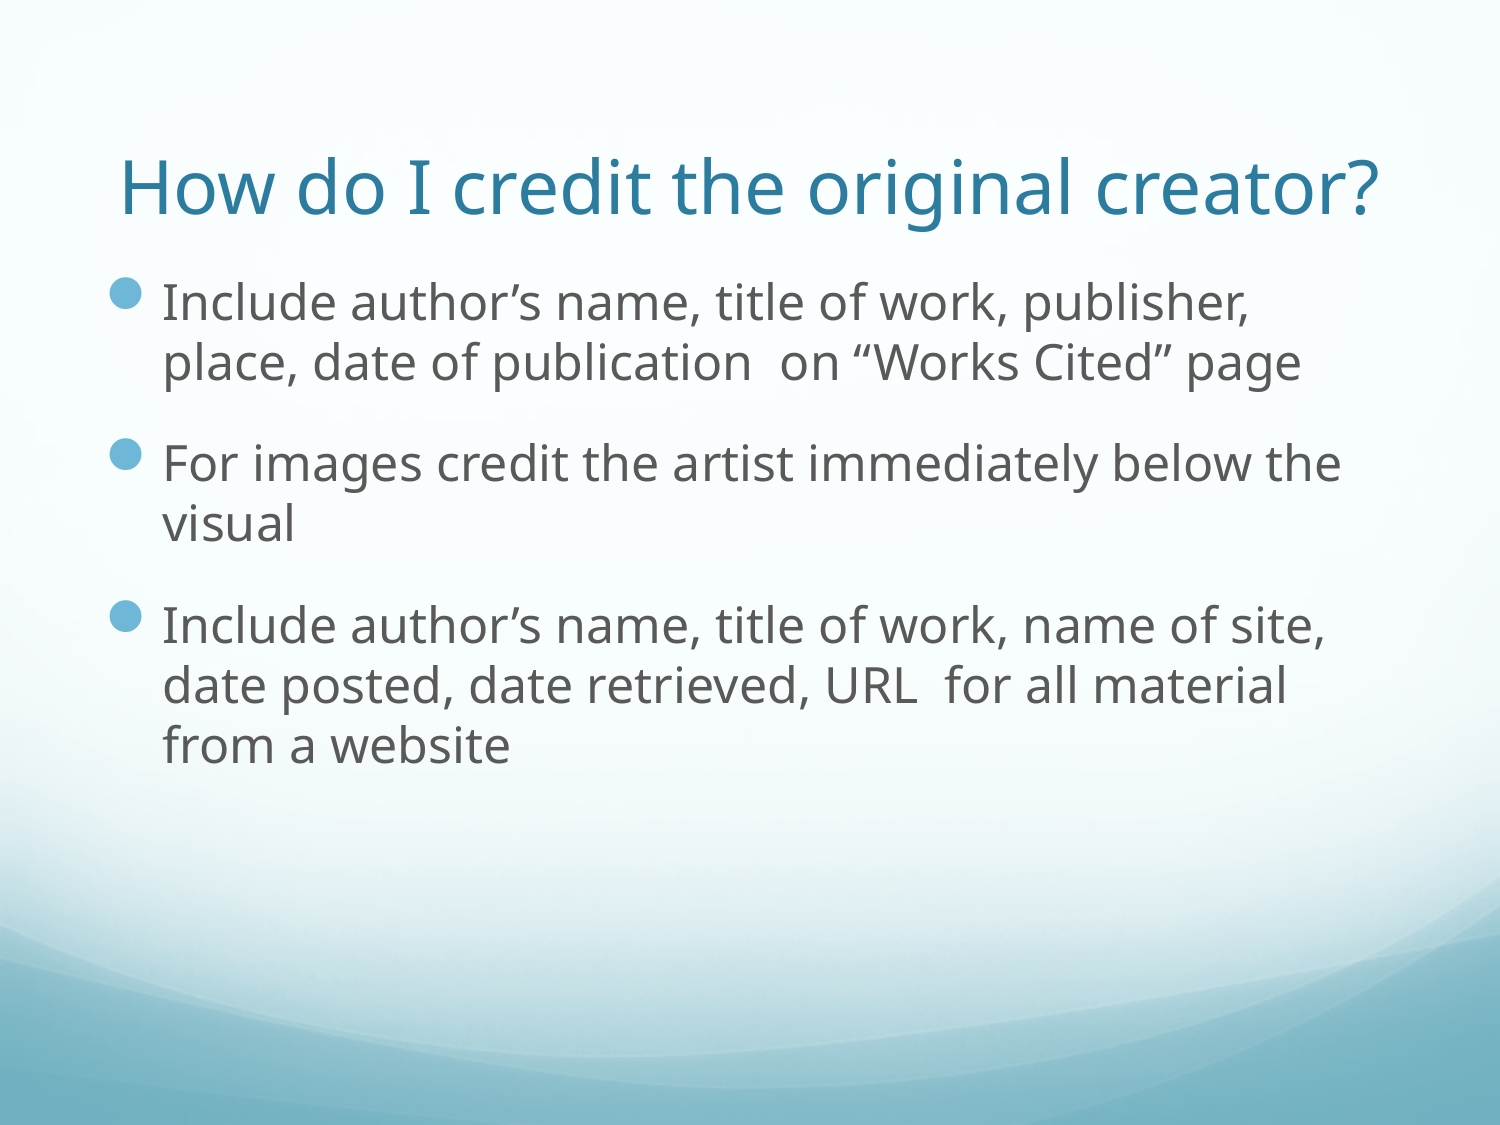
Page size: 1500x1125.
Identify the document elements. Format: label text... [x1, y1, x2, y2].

list Include author’s name, title of work, publisher, place, date of publication on “Works Cited” page For images credit the artist immediately below the visual Include author’s name, title of work, name of site, date posted, date retrieved, URL for all material from a website [90, 262, 1410, 975]
title How do I credit the original creator? [90, 17, 1410, 237]
